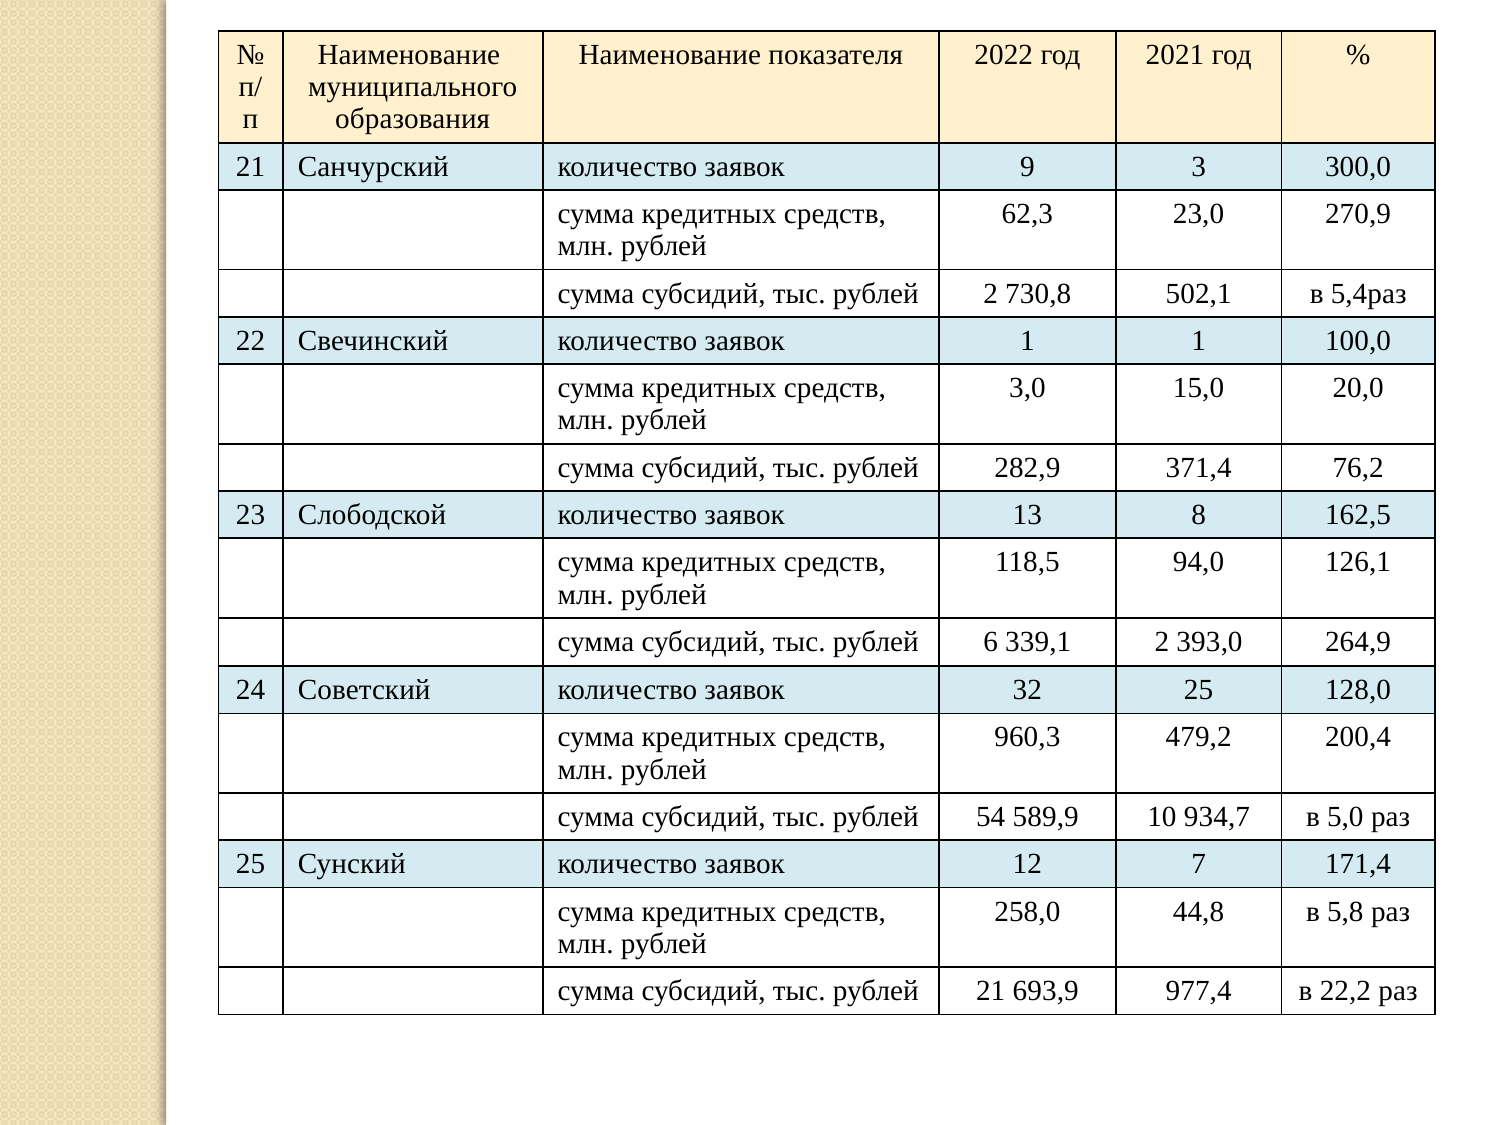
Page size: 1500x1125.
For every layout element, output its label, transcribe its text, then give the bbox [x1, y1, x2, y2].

table_cell сумма субсидий, тыс. рублей [544, 445, 938, 490]
table_cell [219, 270, 282, 316]
table_cell [219, 968, 282, 1014]
table_cell 300,0 [1282, 144, 1434, 189]
table_cell [284, 191, 542, 269]
table_header 2021 год [1117, 32, 1281, 142]
table_cell 22 [219, 318, 282, 363]
table_cell 23 [219, 492, 282, 537]
table_cell 118,5 [940, 539, 1115, 617]
table_cell количество заявок [544, 667, 938, 713]
table_cell 94,0 [1117, 539, 1281, 617]
table_cell [219, 794, 282, 839]
table_cell в 5,0 раз [1282, 794, 1434, 839]
table_cell 171,4 [1282, 841, 1434, 887]
table_cell сумма кредитных средств, млн. рублей [544, 365, 938, 443]
table_header % [1282, 32, 1434, 142]
table_cell 9 [940, 144, 1115, 189]
table_cell сумма кредитных средств, млн. рублей [544, 191, 938, 269]
table_cell [284, 968, 542, 1014]
table_cell [284, 365, 542, 443]
table_cell Сунский [284, 841, 542, 887]
table_cell 76,2 [1282, 445, 1434, 490]
table_cell 282,9 [940, 445, 1115, 490]
table_cell 128,0 [1282, 667, 1434, 713]
table_cell 264,9 [1282, 619, 1434, 665]
table_cell количество заявок [544, 318, 938, 363]
table_cell количество заявок [544, 492, 938, 537]
table_cell [284, 270, 542, 316]
table_cell 32 [940, 667, 1115, 713]
table_cell 3 [1117, 144, 1281, 189]
table_cell 2 730,8 [940, 270, 1115, 316]
table_cell [284, 539, 542, 617]
table_cell сумма кредитных средств, млн. рублей [544, 888, 938, 966]
table_cell 21 693,9 [940, 968, 1115, 1014]
table_cell [219, 365, 282, 443]
table_cell [284, 794, 542, 839]
table_cell 977,4 [1117, 968, 1281, 1014]
table_cell количество заявок [544, 841, 938, 887]
table_cell 15,0 [1117, 365, 1281, 443]
table_cell 1 [1117, 318, 1281, 363]
table_header Наименование показателя [544, 32, 938, 142]
table_cell [219, 888, 282, 966]
table_cell 23,0 [1117, 191, 1281, 269]
table_cell 62,3 [940, 191, 1115, 269]
table_cell 7 [1117, 841, 1281, 887]
table_cell 44,8 [1117, 888, 1281, 966]
table_cell Слободской [284, 492, 542, 537]
table_cell [284, 888, 542, 966]
table_cell 25 [1117, 667, 1281, 713]
table_cell Советский [284, 667, 542, 713]
table_cell 1 [940, 318, 1115, 363]
table_cell [219, 539, 282, 617]
table_cell 21 [219, 144, 282, 189]
table_cell 371,4 [1117, 445, 1281, 490]
table_cell сумма субсидий, тыс. рублей [544, 619, 938, 665]
table_cell в 5,4раз [1282, 270, 1434, 316]
table_cell Свечинский [284, 318, 542, 363]
table_cell 8 [1117, 492, 1281, 537]
table_cell сумма субсидий, тыс. рублей [544, 794, 938, 839]
table_cell [284, 619, 542, 665]
table_cell 200,4 [1282, 714, 1434, 792]
table_cell 270,9 [1282, 191, 1434, 269]
table_cell сумма субсидий, тыс. рублей [544, 968, 938, 1014]
table_cell 12 [940, 841, 1115, 887]
table_cell 13 [940, 492, 1115, 537]
table_cell в 22,2 раз [1282, 968, 1434, 1014]
table_cell 20,0 [1282, 365, 1434, 443]
table_cell 2 393,0 [1117, 619, 1281, 665]
table_header № п/п [219, 32, 282, 142]
table_cell сумма кредитных средств, млн. рублей [544, 539, 938, 617]
table_cell 502,1 [1117, 270, 1281, 316]
table_cell 24 [219, 667, 282, 713]
table_cell 10 934,7 [1117, 794, 1281, 839]
table_cell 258,0 [940, 888, 1115, 966]
table_cell 960,3 [940, 714, 1115, 792]
table_cell [284, 445, 542, 490]
table_cell 25 [219, 841, 282, 887]
table_cell [219, 714, 282, 792]
table_cell [219, 619, 282, 665]
table_cell 100,0 [1282, 318, 1434, 363]
table_cell сумма субсидий, тыс. рублей [544, 270, 938, 316]
table_cell 6 339,1 [940, 619, 1115, 665]
table_header Наименование муниципального образования [284, 32, 542, 142]
table_cell [219, 191, 282, 269]
table_cell 126,1 [1282, 539, 1434, 617]
table_cell 54 589,9 [940, 794, 1115, 839]
table_header 2022 год [940, 32, 1115, 142]
table_cell [219, 445, 282, 490]
table_cell 479,2 [1117, 714, 1281, 792]
table_cell в 5,8 раз [1282, 888, 1434, 966]
table_cell количество заявок [544, 144, 938, 189]
table_cell Санчурский [284, 144, 542, 189]
table_cell 3,0 [940, 365, 1115, 443]
table_cell [284, 714, 542, 792]
table_cell сумма кредитных средств, млн. рублей [544, 714, 938, 792]
table_cell 162,5 [1282, 492, 1434, 537]
